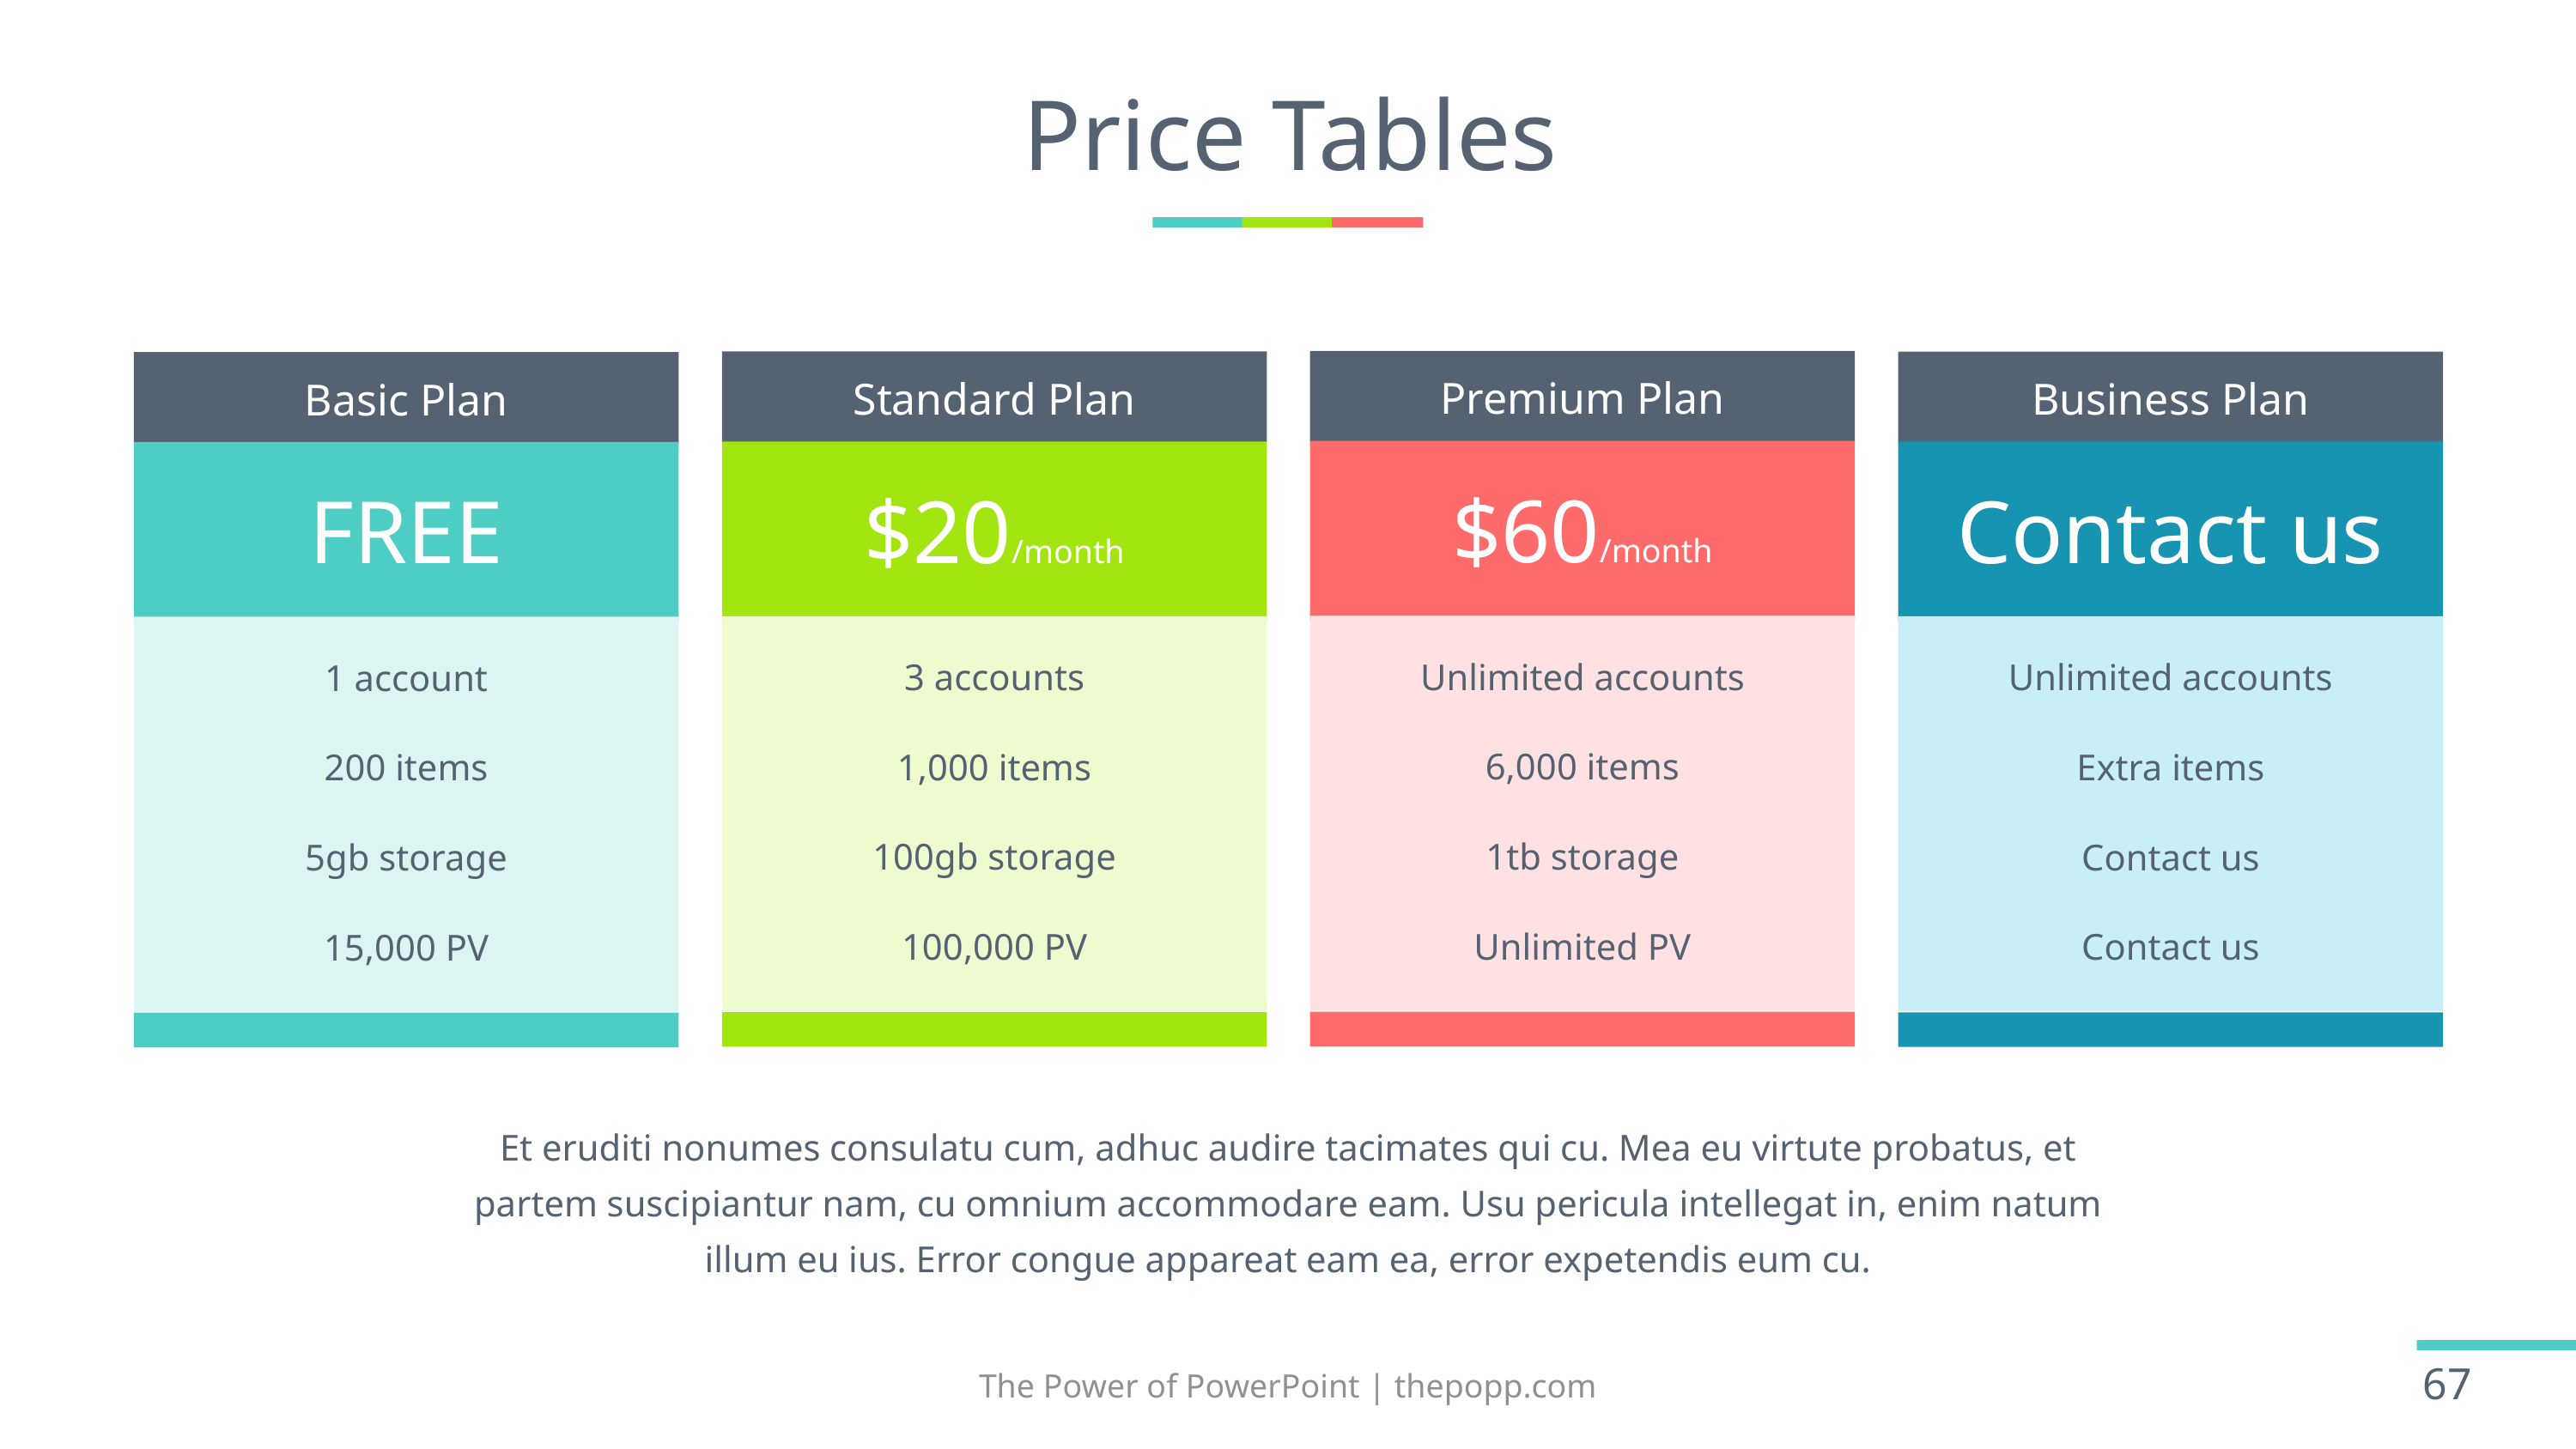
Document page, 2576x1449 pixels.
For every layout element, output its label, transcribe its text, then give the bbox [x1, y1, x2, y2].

list 1tb storage [1309, 818, 1856, 894]
list Contact us [1898, 444, 2444, 616]
slide_number 67 [2409, 1351, 2576, 1421]
list 200 items [133, 730, 679, 804]
list 1,000 items [721, 729, 1267, 804]
list Premium Plan [1309, 351, 1856, 443]
list 6,000 items [1309, 728, 1856, 803]
list Unlimited accounts [1309, 639, 1856, 714]
list FREE [133, 445, 679, 616]
list $20/month [721, 444, 1267, 615]
list 100gb storage [721, 818, 1267, 894]
list 1 account [133, 640, 679, 715]
footer The Power of PowerPoint | thepopp.com [853, 1349, 1723, 1427]
list Et eruditi nonumes consulatu cum, adhuc audire tacimates qui cu. Mea eu virtute probatus, et partem suscipiantur nam, cu omnium accommodare eam. Usu pericula intellegat in, enim natum illum eu ius. Error congue appareat eam ea, error expetendis eum cu. [450, 1088, 2126, 1304]
list Unlimited accounts [1898, 640, 2444, 714]
list 5gb storage [133, 819, 679, 894]
list Unlimited PV [1309, 907, 1856, 983]
list Contact us [1898, 819, 2444, 894]
list Extra items [1898, 729, 2444, 804]
list Standard Plan [721, 352, 1267, 444]
list Business Plan [1898, 352, 2444, 444]
list $60/month [1309, 443, 1856, 615]
list Contact us [1898, 908, 2444, 984]
list 100,000 PV [721, 908, 1267, 984]
list Basic Plan [133, 352, 679, 445]
title Price Tables [69, 49, 2512, 230]
list 15,000 PV [133, 909, 679, 984]
list 3 accounts [721, 639, 1267, 714]
